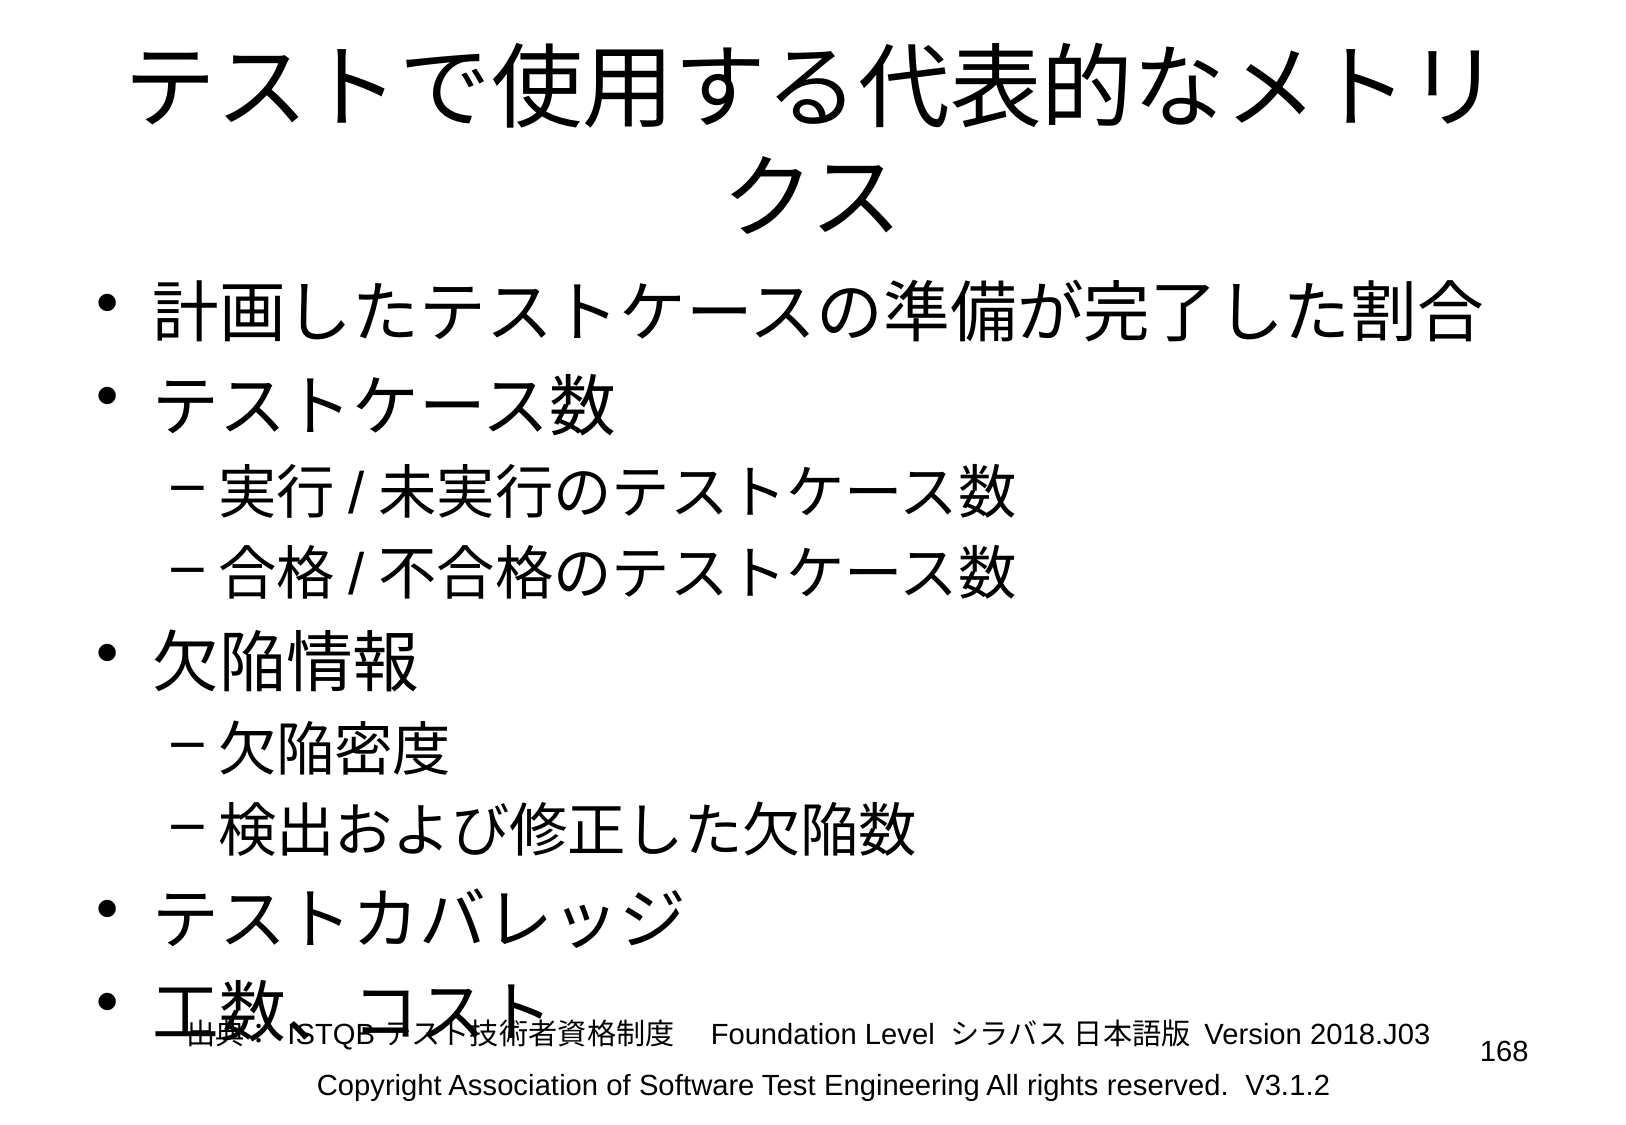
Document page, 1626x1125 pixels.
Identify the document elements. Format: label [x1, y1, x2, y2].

footer [233, 1058, 1416, 1103]
list [80, 262, 1544, 1008]
title [80, 44, 1544, 233]
slide_number [1416, 1058, 1544, 1103]
text_box [44, 1008, 1573, 1058]
